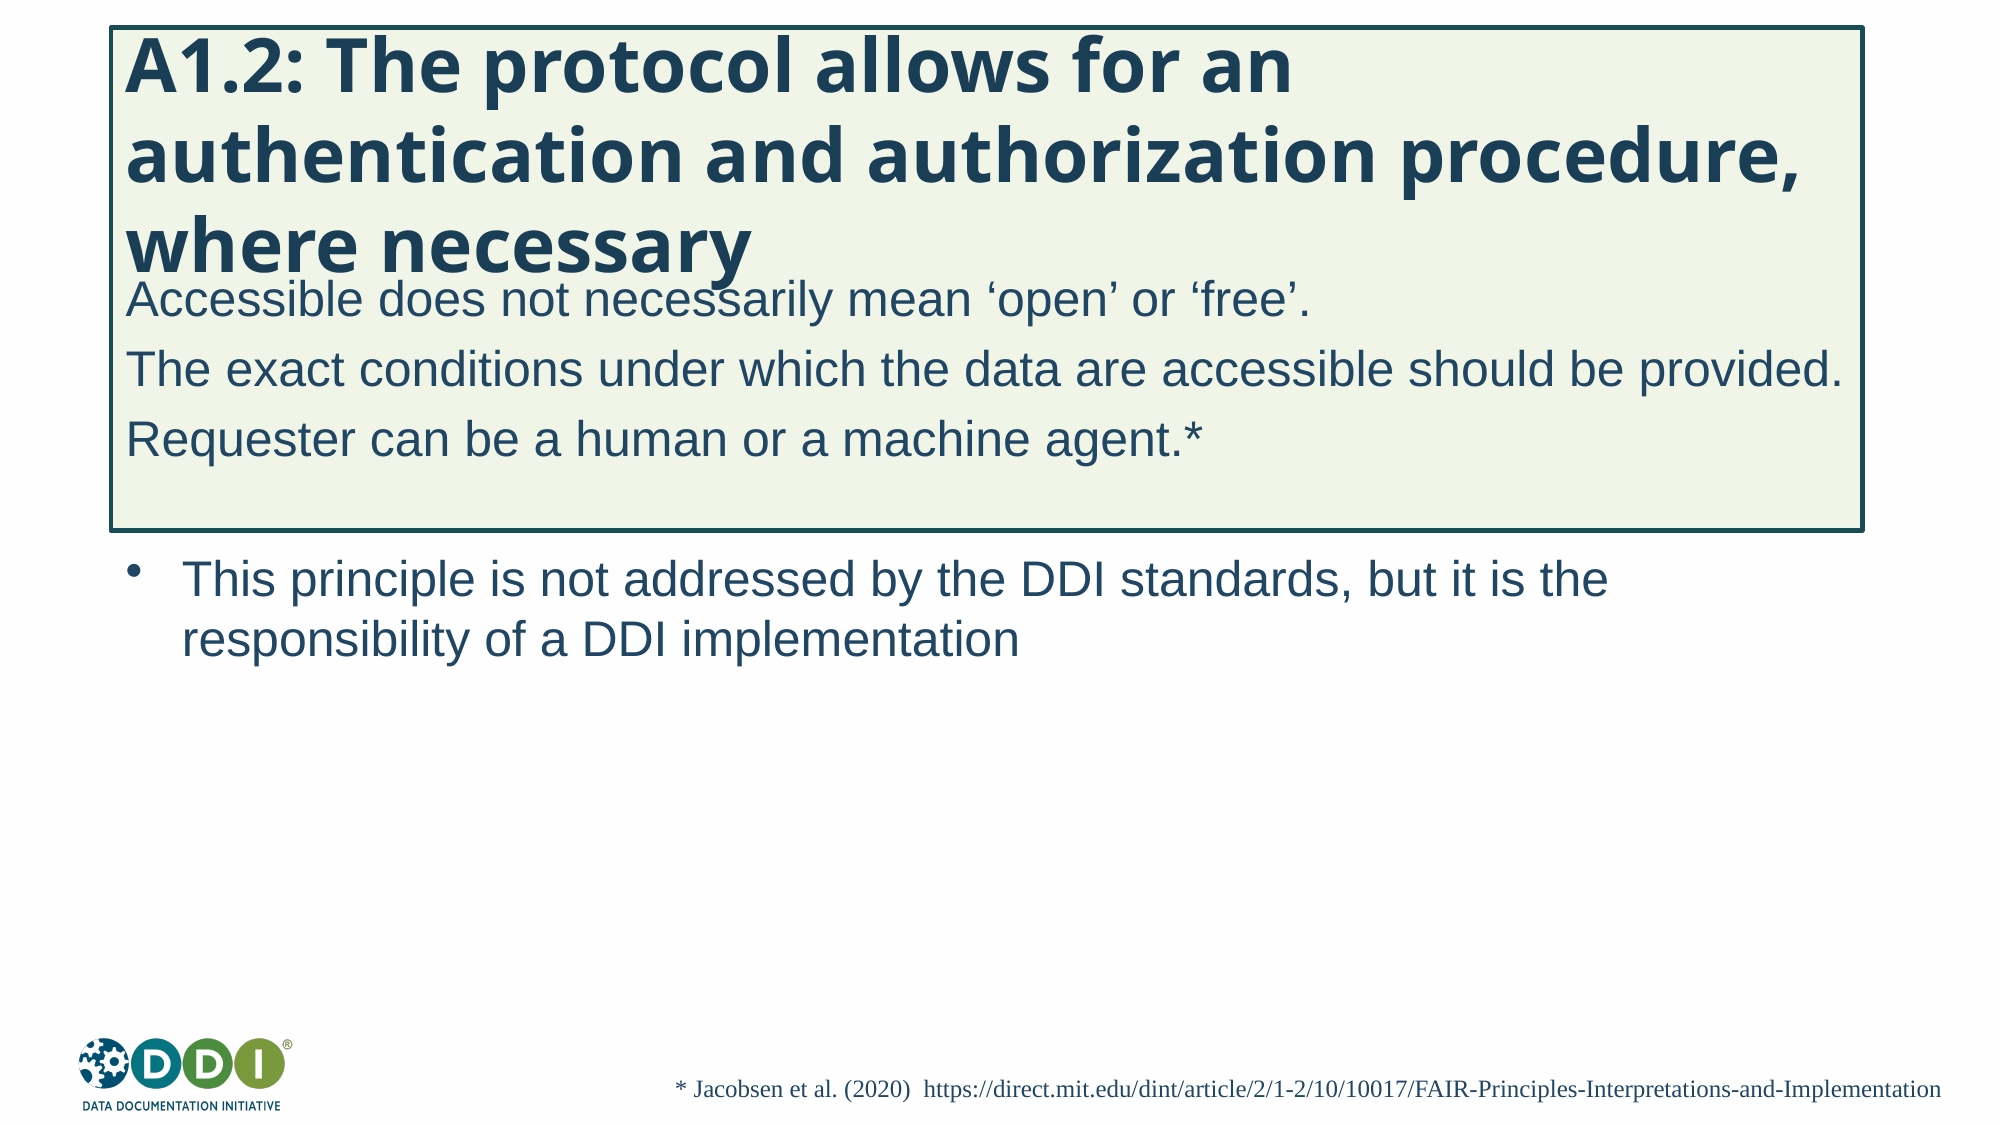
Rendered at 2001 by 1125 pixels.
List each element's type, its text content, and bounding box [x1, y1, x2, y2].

list Accessible does not necessarily mean ‘open’ or ‘free’. The exact conditions under which the data are accessible should be provided. Requester can be a human or a machine agent.* This principle is not addressed by the DDI standards, but it is the responsibility of a DDI implementation [110, 259, 1863, 965]
title A1.2: The protocol allows for an authentication and authorization procedure, where necessary [110, 59, 1863, 247]
picture [65, 1032, 305, 1115]
text_box * Jacobsen et al. (2020) https://direct.mit.edu/dint/article/2/1-2/10/10017/FAIR-Principles-Interpretations-and-Implementation [660, 1065, 2000, 1110]
text_box [109, 25, 1865, 533]
